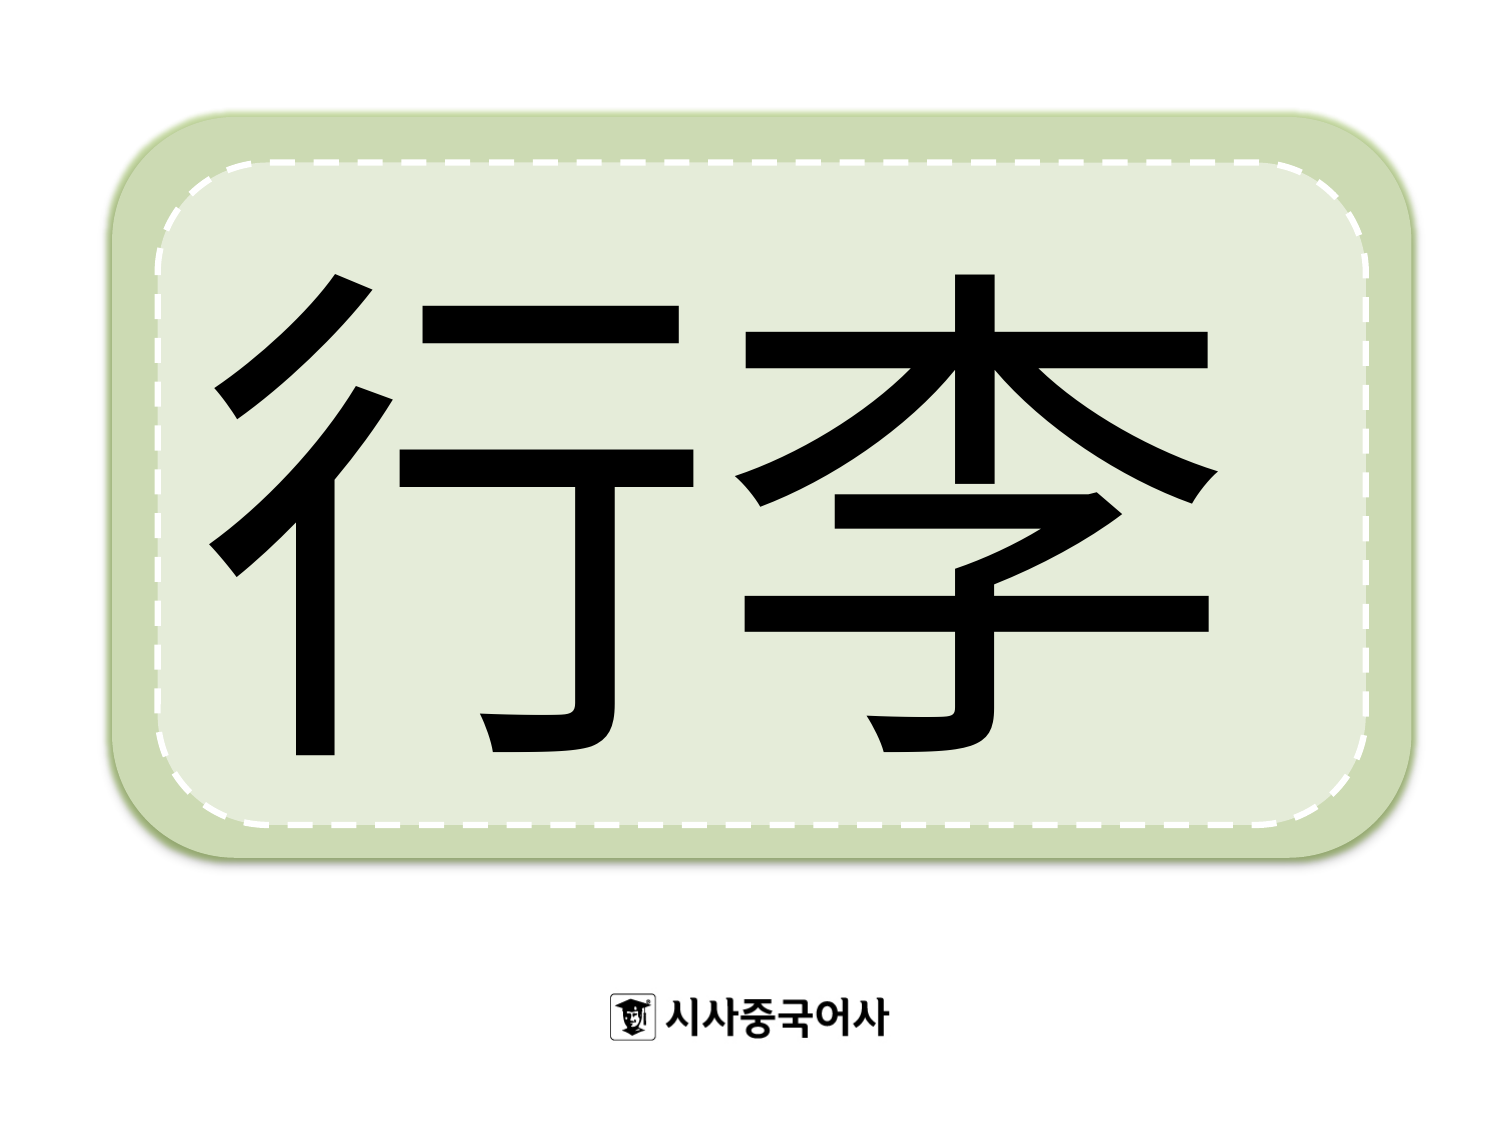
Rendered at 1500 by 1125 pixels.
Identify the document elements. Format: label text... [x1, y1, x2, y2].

text_box [162, 160, 1371, 824]
picture [602, 987, 898, 1047]
text_box 行李 [171, 172, 1380, 836]
